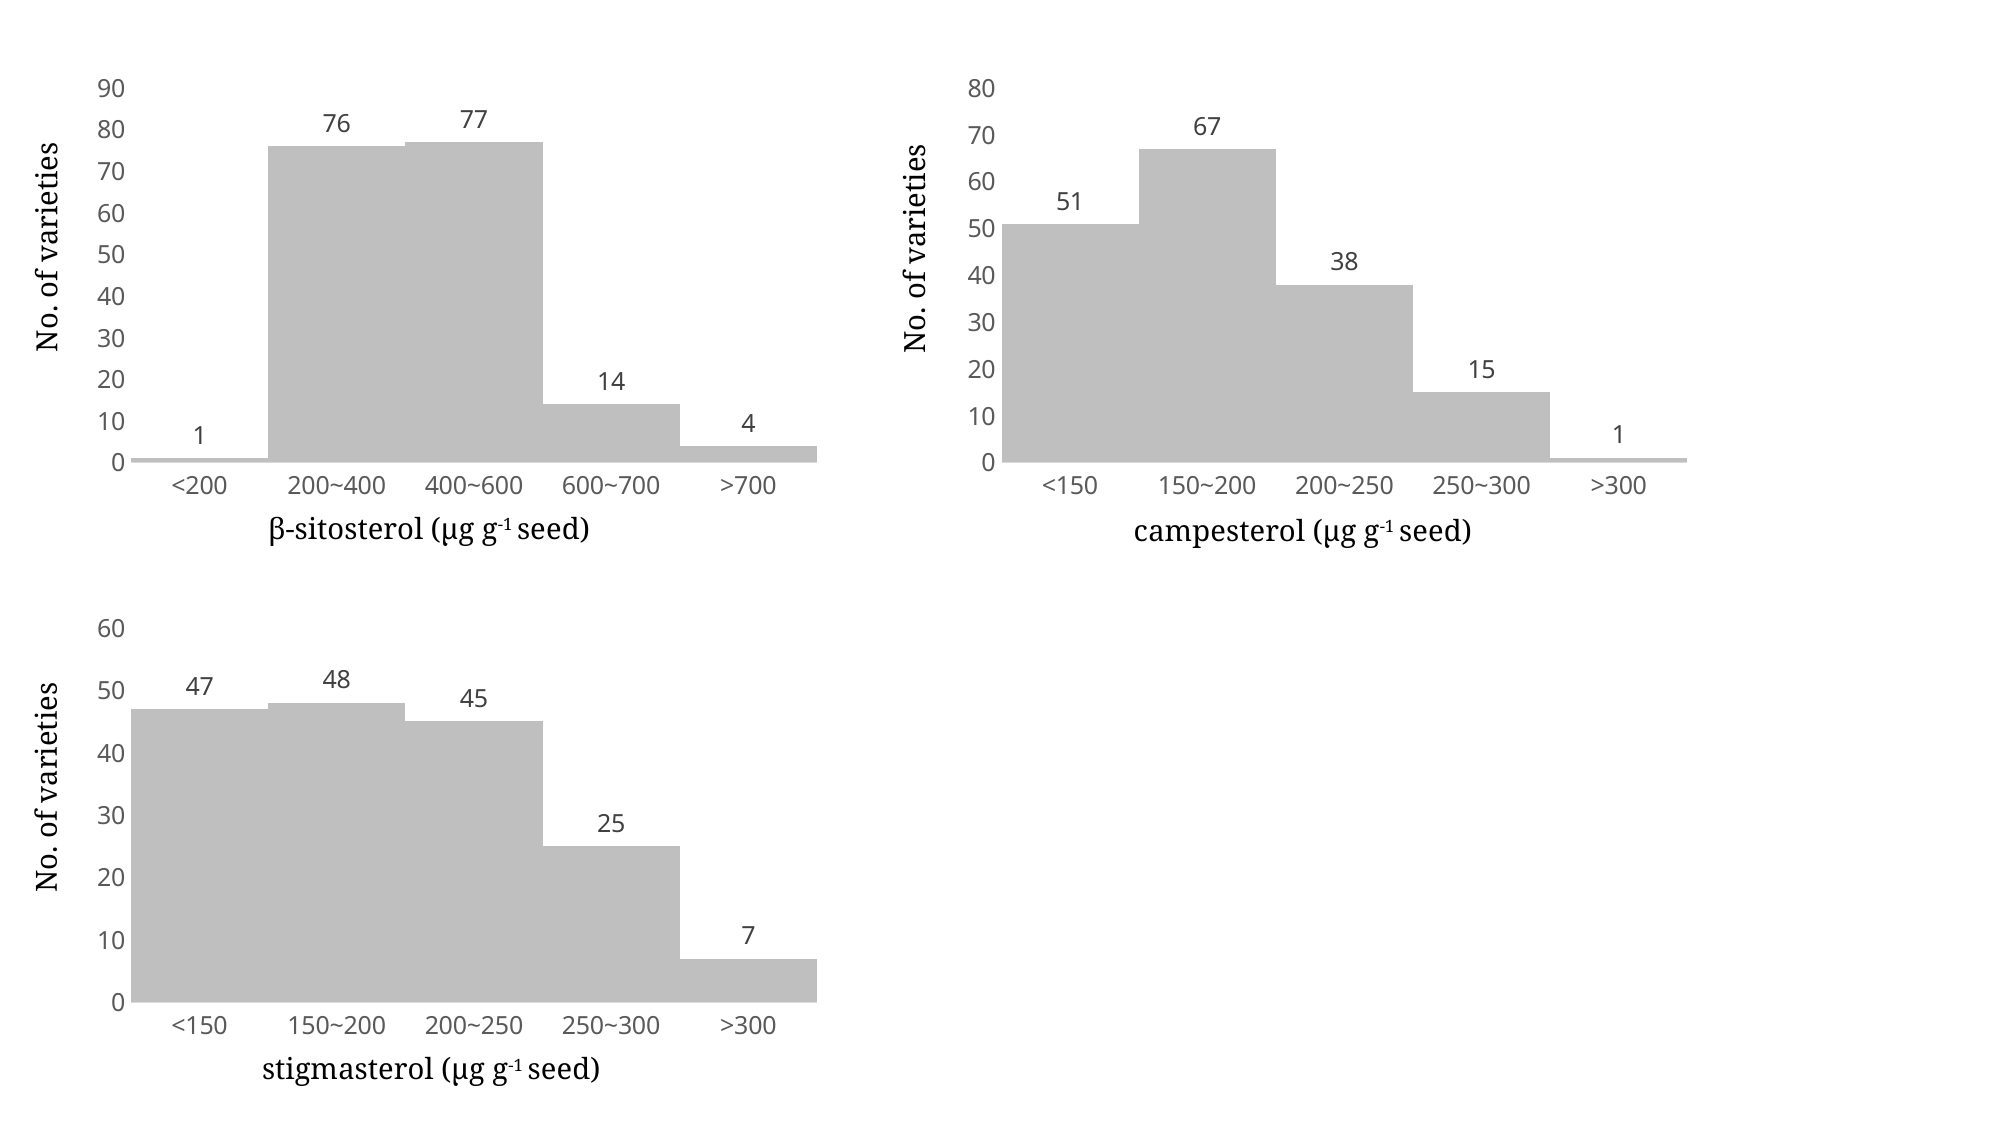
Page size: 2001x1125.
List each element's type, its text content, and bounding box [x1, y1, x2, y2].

text_box β-sitosterol (μg g-1 seed) [253, 512, 605, 553]
text_box No. of varieties [888, 155, 952, 369]
chart [952, 61, 1703, 512]
chart [81, 601, 832, 1052]
text_box campesterol (μg g-1 seed) [1119, 512, 1487, 555]
text_box No. of varieties [20, 153, 81, 367]
text_box stigmasterol (μg g-1 seed) [247, 1052, 616, 1093]
text_box No. of varieties [20, 693, 81, 908]
chart [81, 61, 832, 512]
